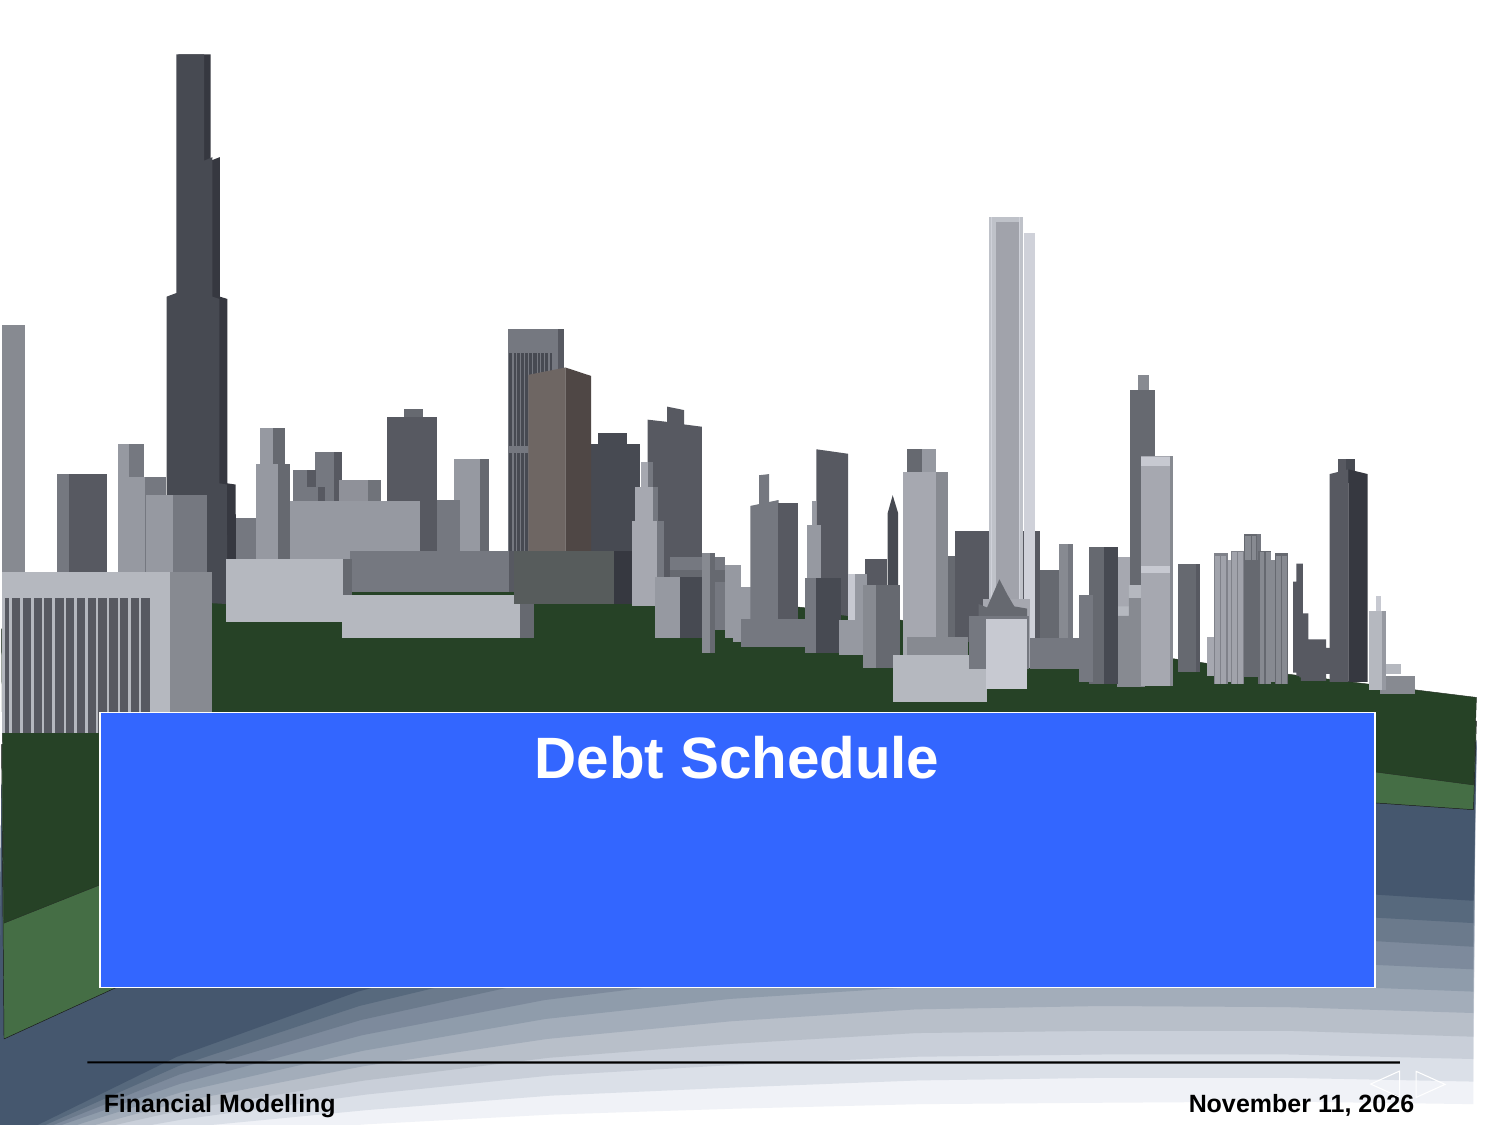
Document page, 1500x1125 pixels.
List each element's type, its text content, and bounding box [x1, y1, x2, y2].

title Debt Schedule [99, 712, 1376, 988]
